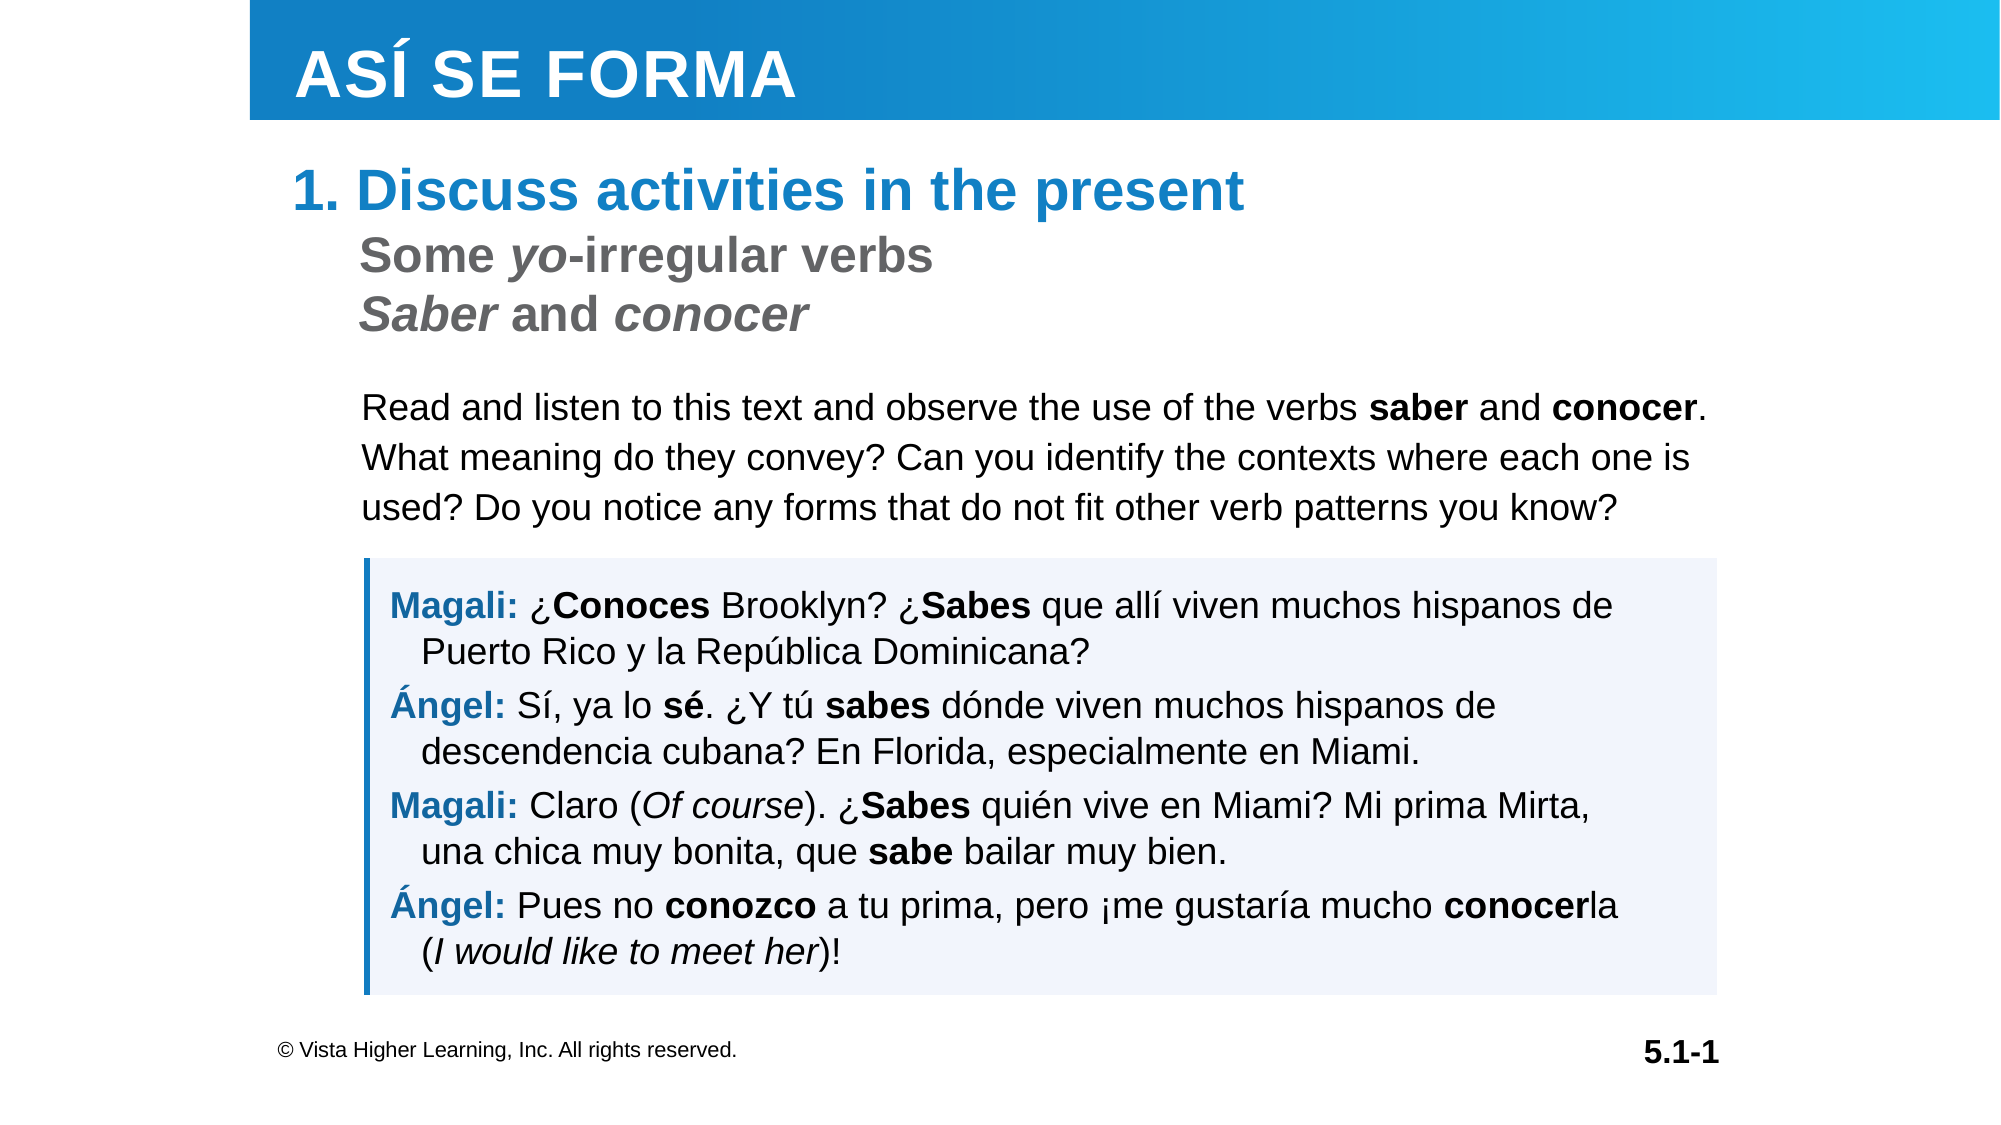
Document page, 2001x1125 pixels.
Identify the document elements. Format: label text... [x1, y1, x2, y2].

text_box Read and listen to this text and observe the use of the verbs saber and conocer. What meaning do they convey? Can you identify the contexts where each one is used? Do you notice any forms that do not fit other verb patterns you know? [346, 370, 1735, 517]
table_header Magali: ¿Conoces Brooklyn? ¿Sabes que allí viven muchos hispanos de Puerto Rico y la República Dominicana? Ángel: Sí, ya lo sé. ¿Y tú sabes dónde viven muchos hispanos de descendencia cubana? En Florida, especialmente en Miami. Magali: Claro (Of course). ¿Sabes quién vive en Miami? Mi prima Mirta, una chica muy bonita, que sabe bailar muy bien. Ángel: Pues no conozco a tu prima, pero ¡me gustaría mucho conocerla (I would like to meet her)! [370, 558, 1717, 995]
footer © Vista Higher Learning, Inc. All rights reserved. [262, 1023, 1231, 1076]
text_box Saber and conocer [343, 283, 1732, 336]
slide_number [1283, 1023, 1735, 1077]
